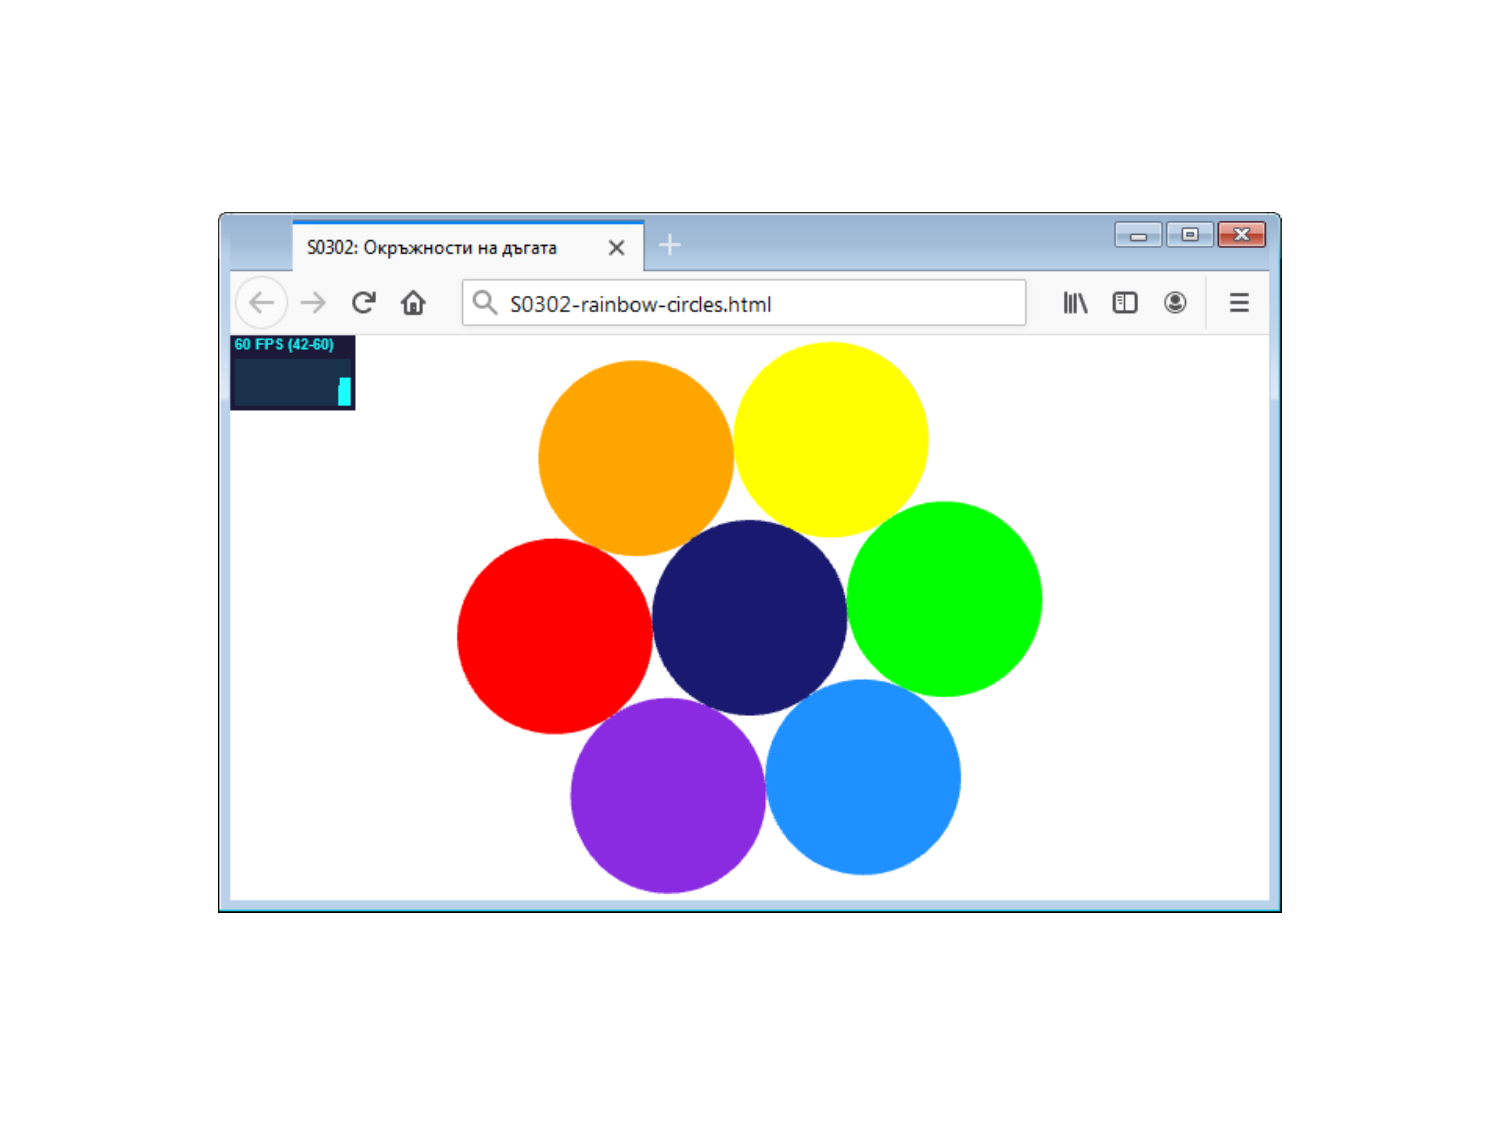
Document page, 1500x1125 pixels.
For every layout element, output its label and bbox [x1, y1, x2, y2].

picture [218, 212, 1282, 913]
